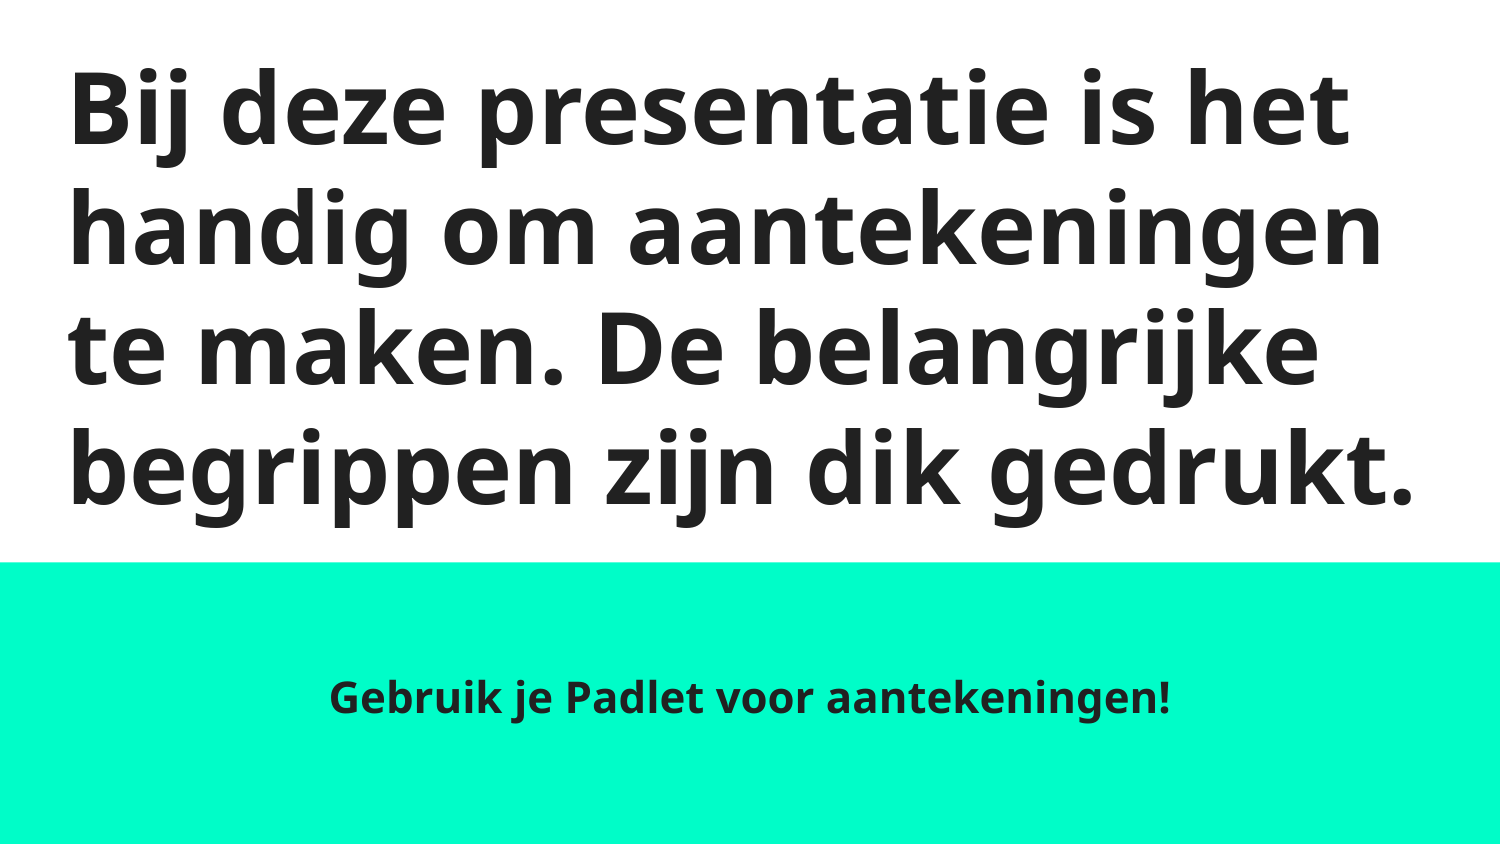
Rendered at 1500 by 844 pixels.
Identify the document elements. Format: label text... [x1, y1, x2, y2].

subtitle Gebruik je Padlet voor aantekeningen! [51, 638, 1449, 755]
title Bij deze presentatie is het handig om aantekeningen te maken. De belangrijke begrippen zijn dik gedrukt. [51, 64, 1449, 506]
